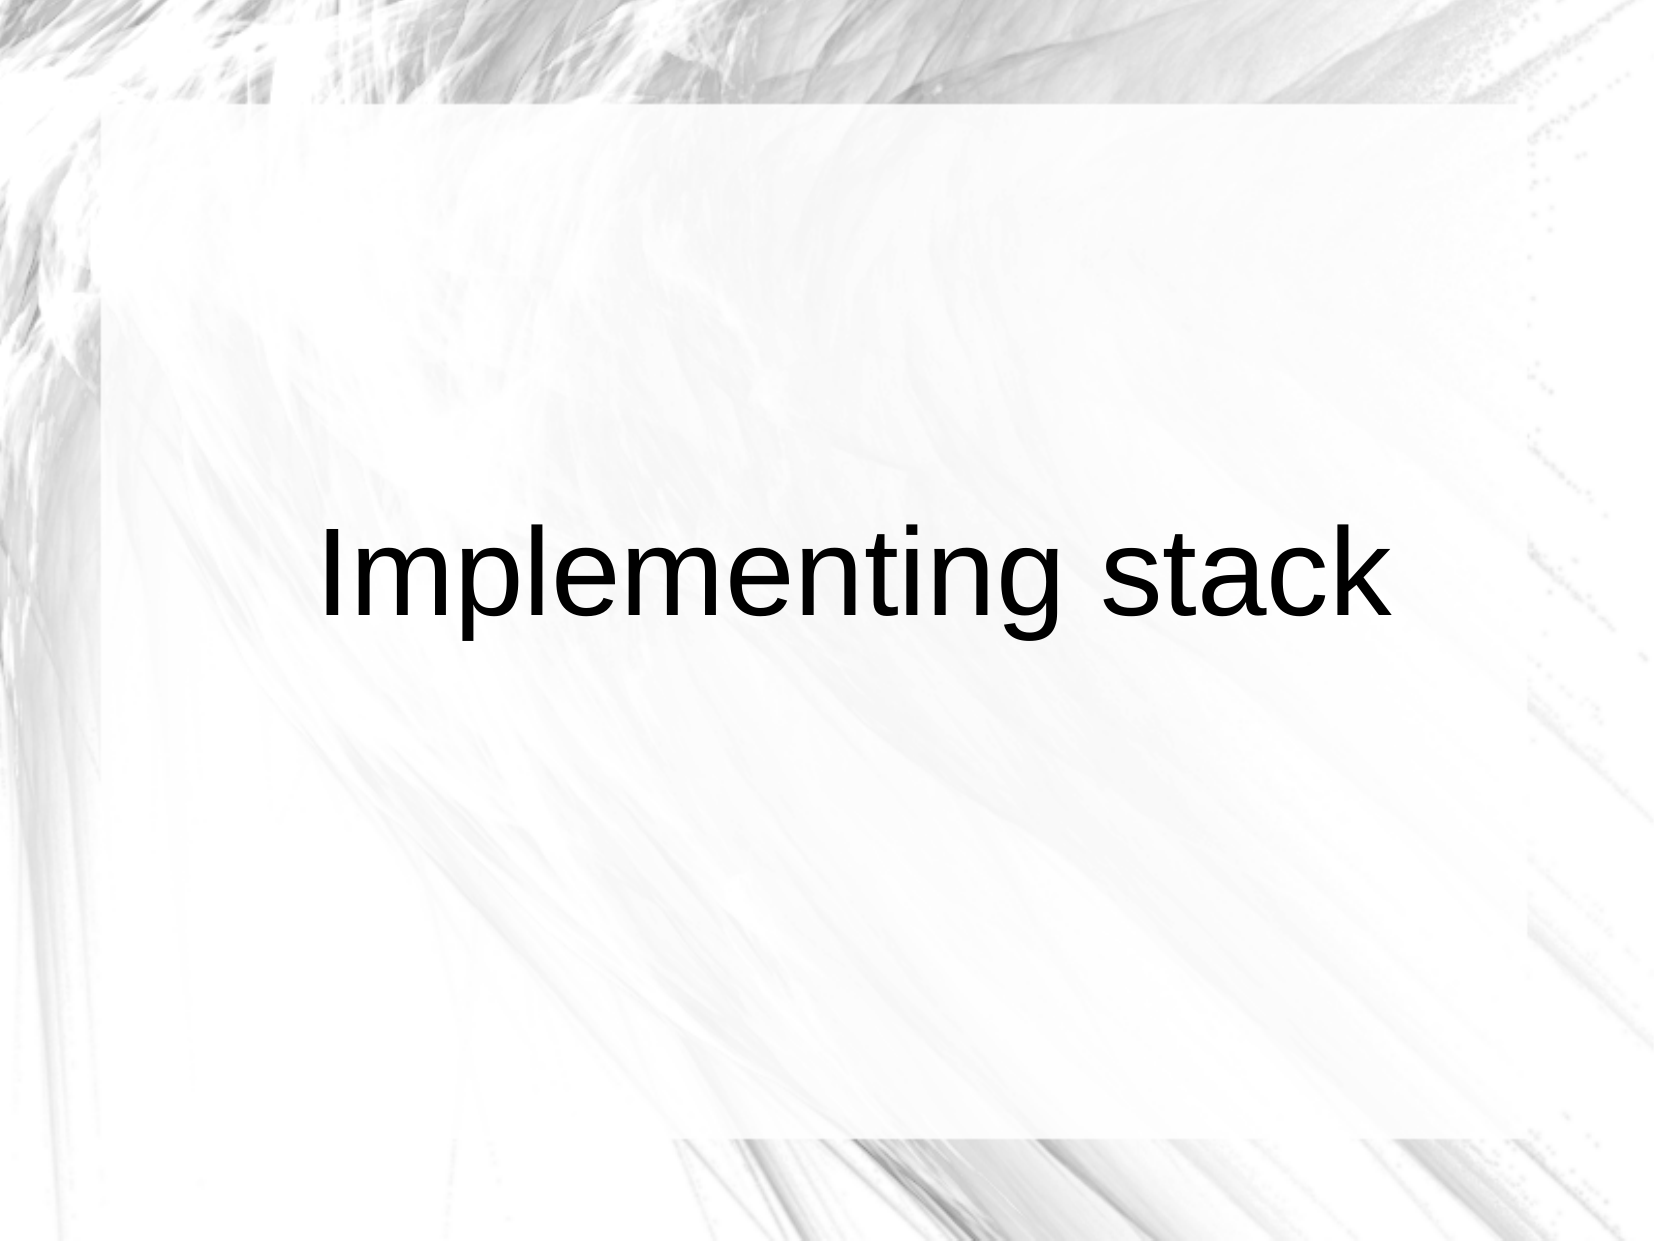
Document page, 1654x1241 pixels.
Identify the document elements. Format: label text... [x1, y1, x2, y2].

list Implementing stack [118, 319, 1571, 1109]
picture [0, 0, 1654, 1241]
